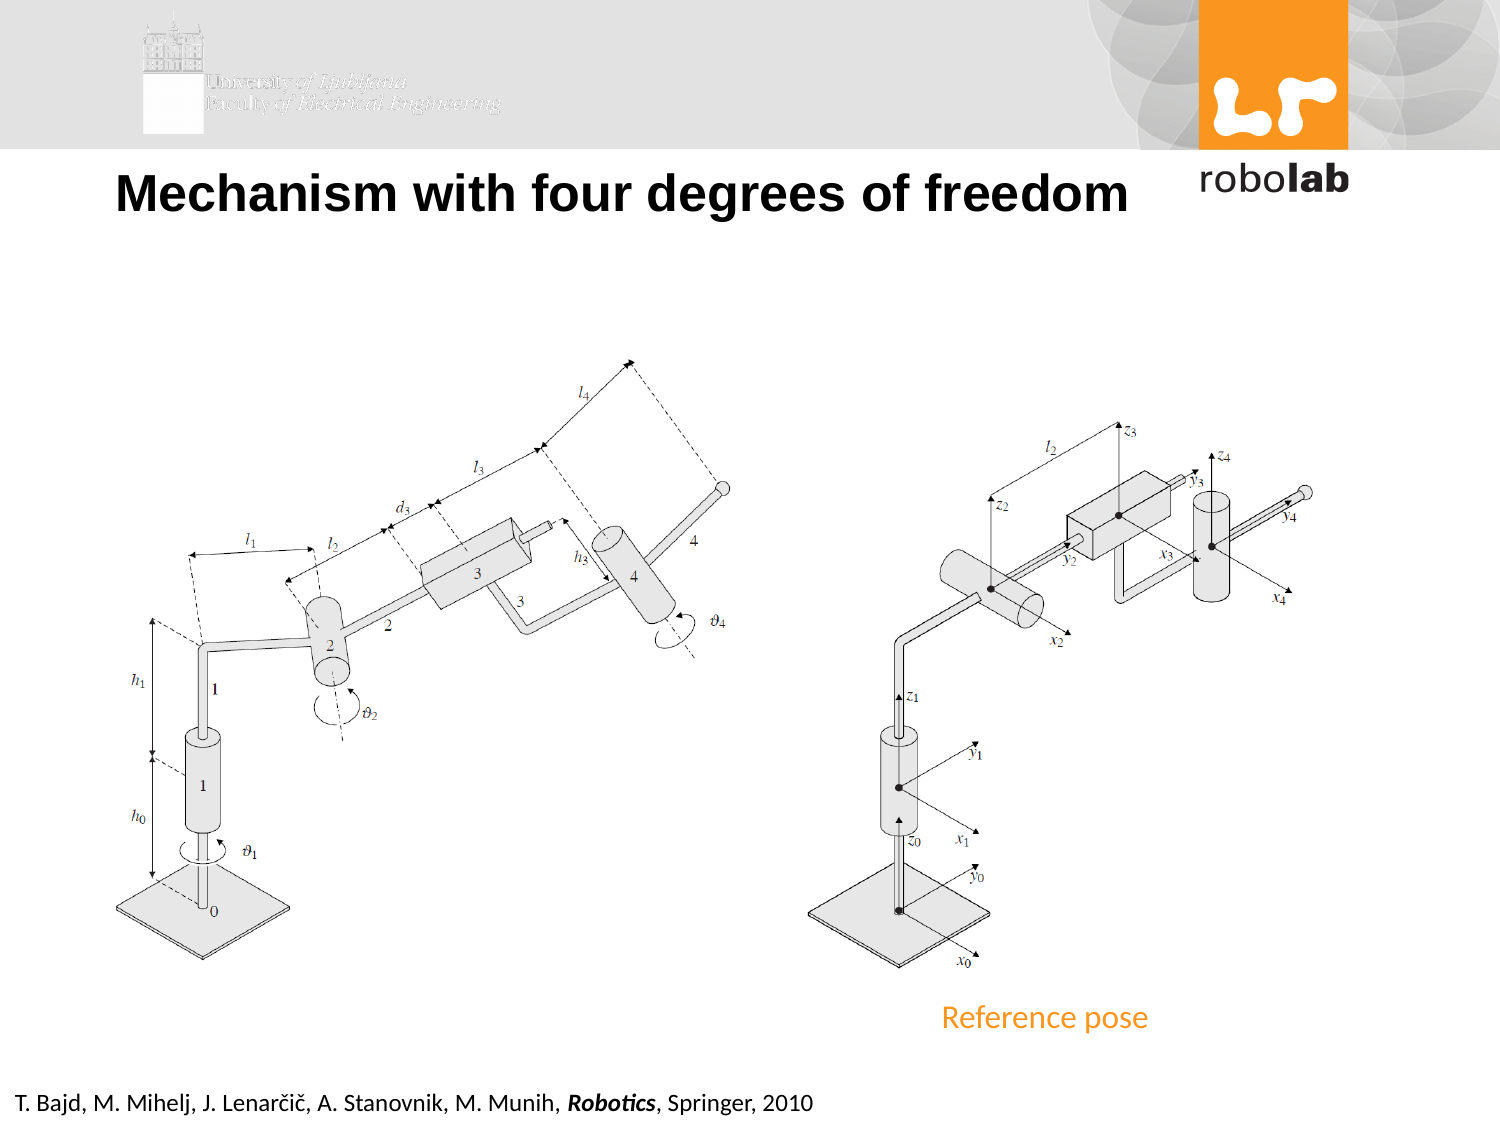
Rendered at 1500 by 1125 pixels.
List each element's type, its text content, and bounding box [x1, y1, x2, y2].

title Mechanism with four degrees of freedom [100, 101, 1282, 279]
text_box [785, 408, 1341, 988]
picture [998, 0, 1500, 196]
picture [143, 10, 501, 101]
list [111, 349, 733, 965]
text_box Reference pose [926, 996, 1164, 1043]
